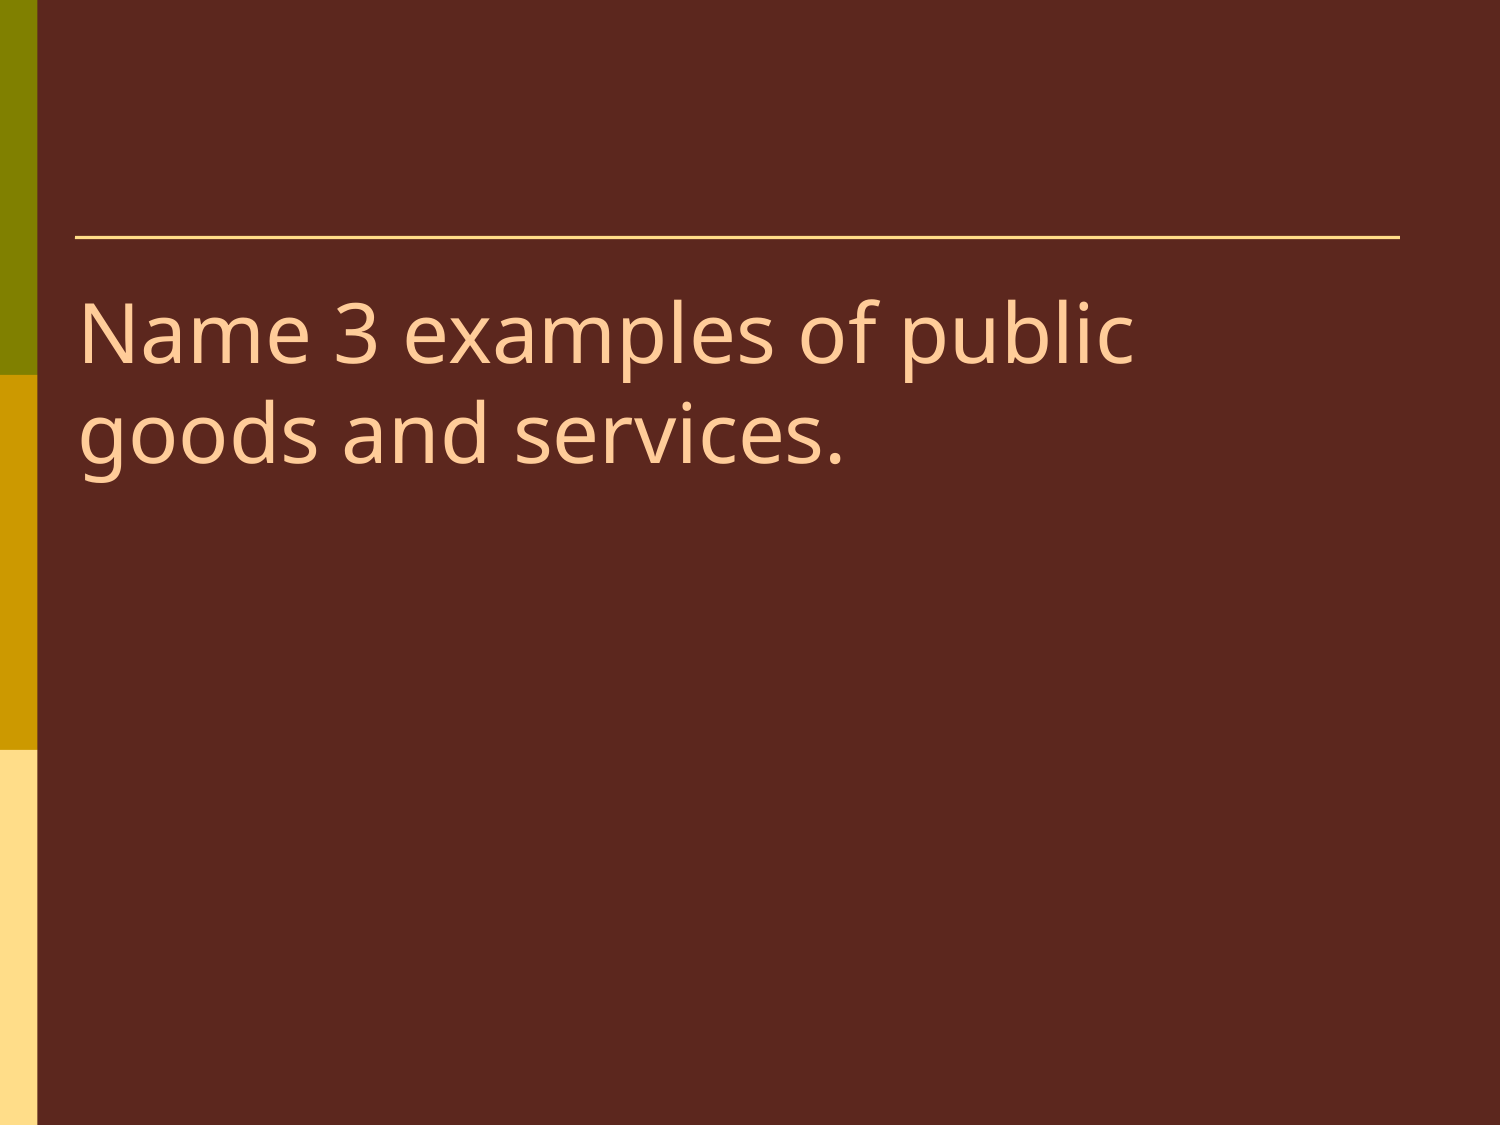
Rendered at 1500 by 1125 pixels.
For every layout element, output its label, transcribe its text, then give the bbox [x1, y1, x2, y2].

title Name 3 examples of public goods and services. [62, 299, 1413, 488]
